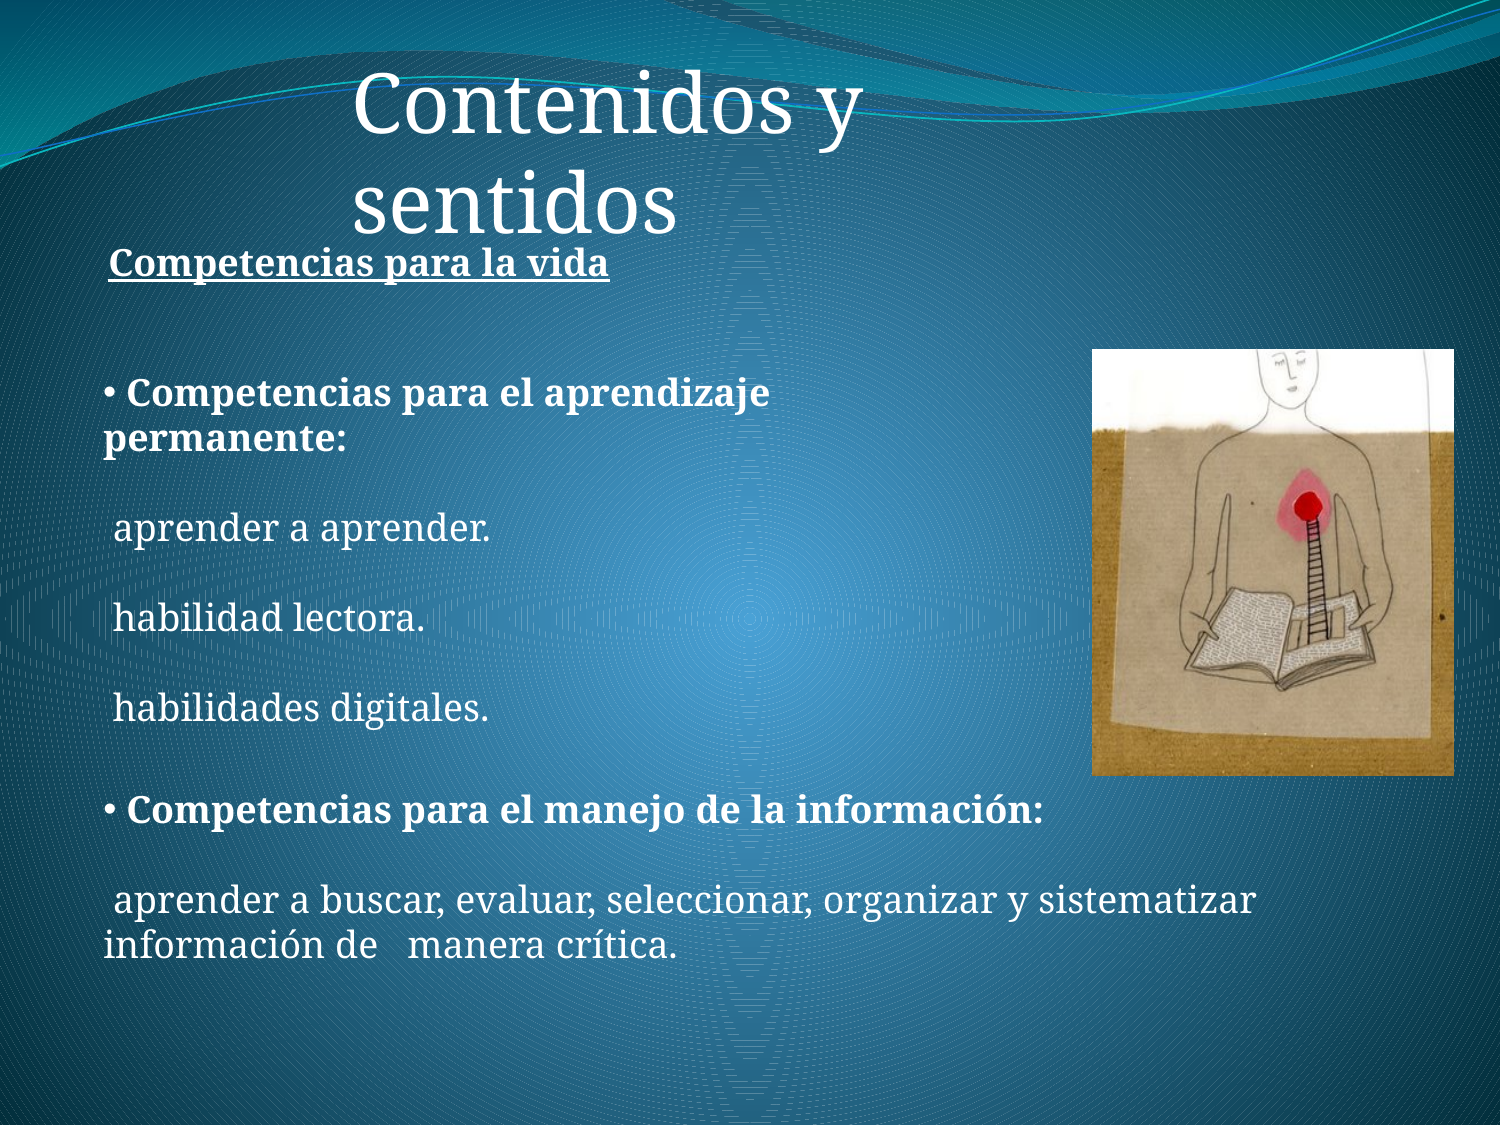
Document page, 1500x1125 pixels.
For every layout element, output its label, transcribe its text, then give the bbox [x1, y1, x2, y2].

text_box Competencias para el aprendizaje permanente: aprender a aprender. habilidad lectora. habilidades digitales. [88, 361, 951, 778]
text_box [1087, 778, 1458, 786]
text_box Competencias para el manejo de la información: aprender a buscar, evaluar, seleccionar, organizar y sistematizar información de manera crítica. [88, 778, 1483, 974]
picture [1092, 349, 1454, 776]
text_box Contenidos y sentidos [336, 42, 1187, 258]
text_box Competencias para la vida [93, 231, 626, 292]
